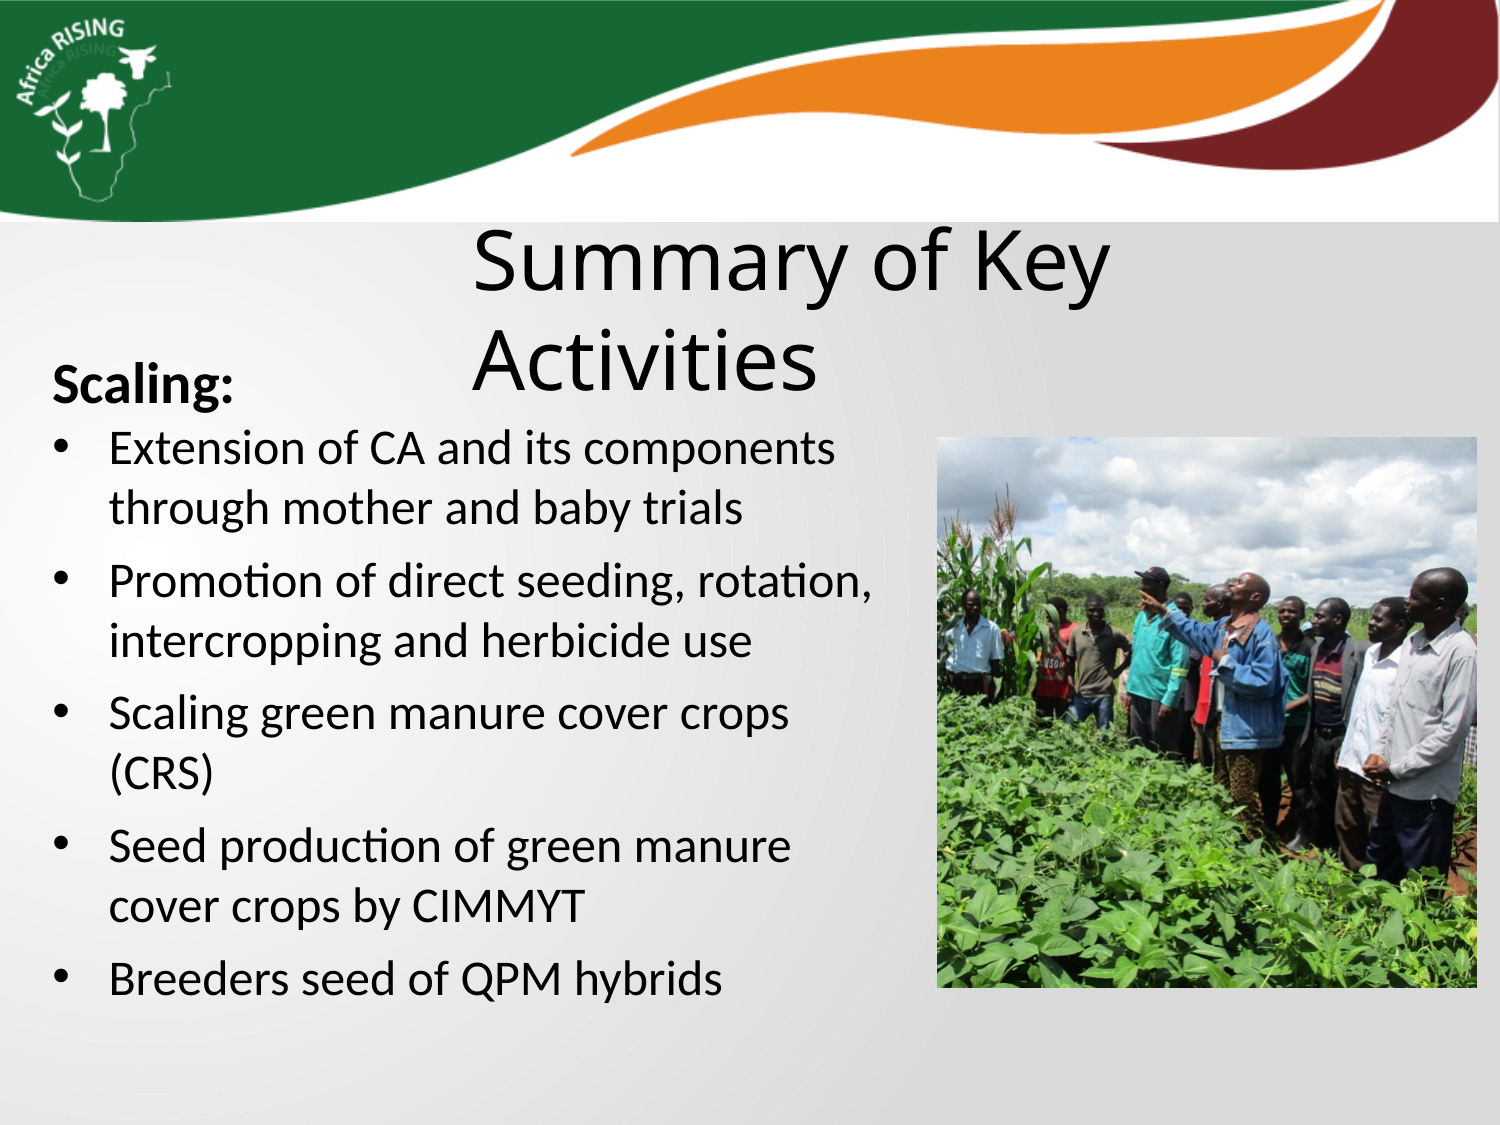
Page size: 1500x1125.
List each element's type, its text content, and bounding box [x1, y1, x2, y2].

picture [0, 0, 1499, 222]
picture [936, 436, 1478, 988]
list Summary of Key Activities [439, 200, 1477, 338]
text_box Scaling: Extension of CA and its components through mother and baby trials Promotion of direct seeding, rotation, intercropping and herbicide use Scaling green manure cover crops (CRS) Seed production of green manure cover crops by CIMMYT Breeders seed of QPM hybrids [37, 337, 900, 1048]
